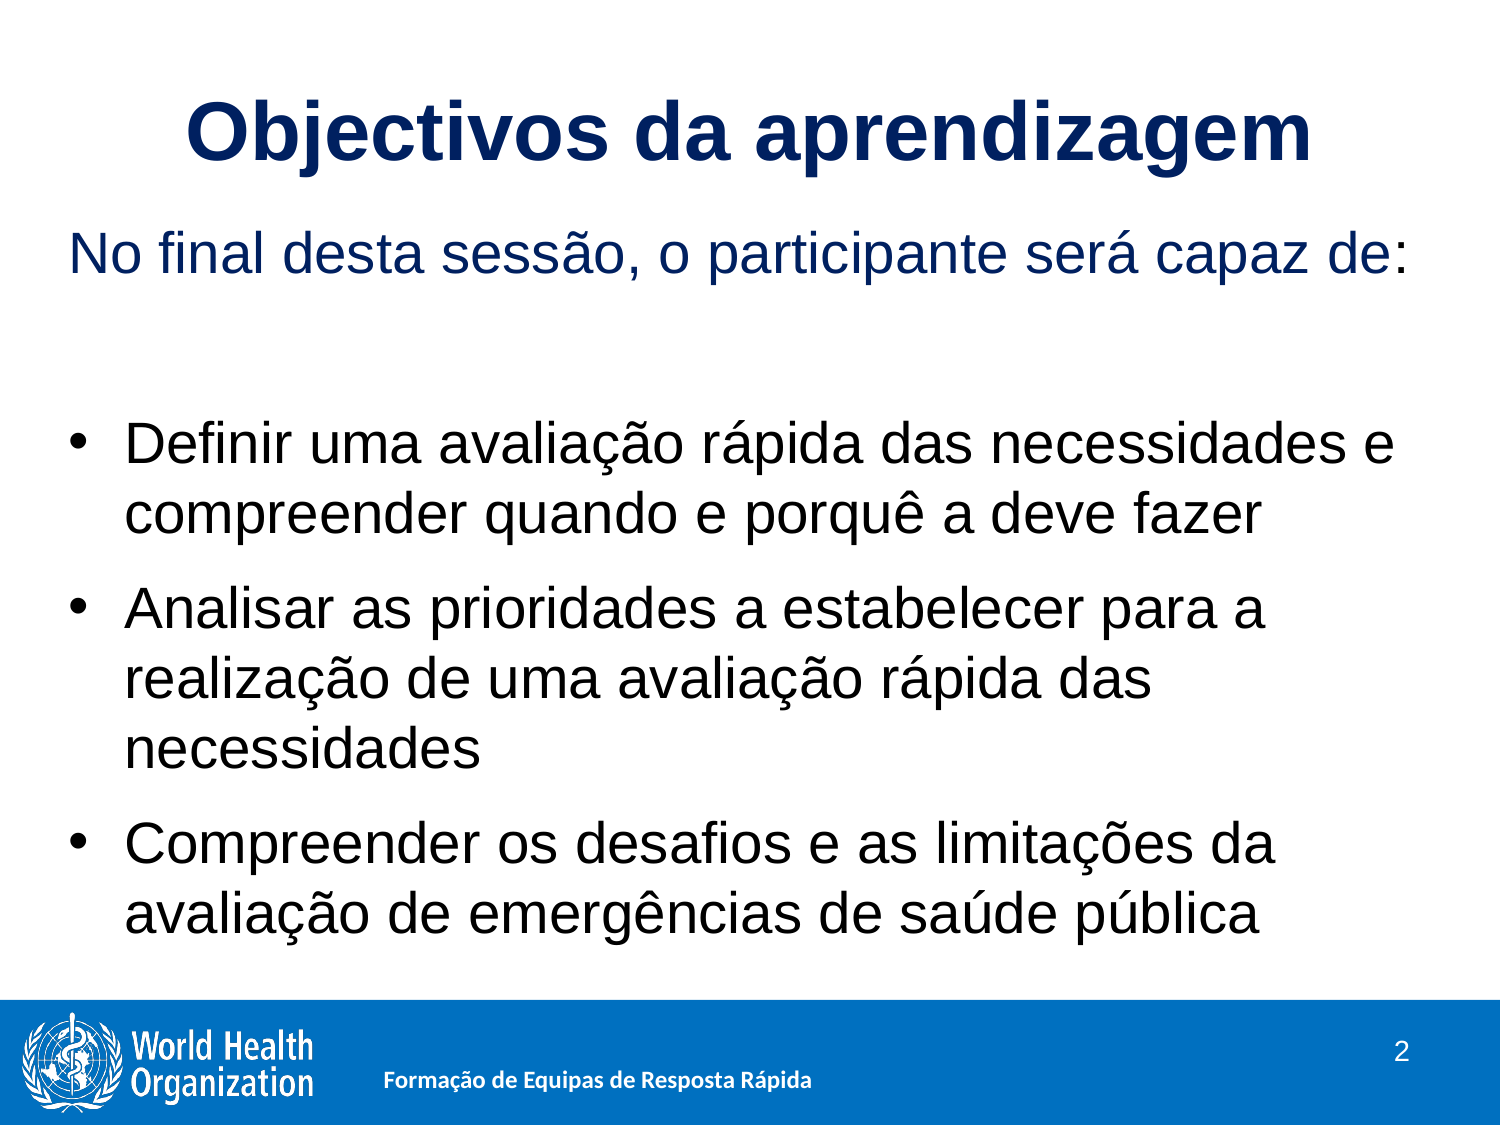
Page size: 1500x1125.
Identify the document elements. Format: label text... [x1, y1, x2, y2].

picture [21, 1012, 313, 1113]
slide_number 2 [1074, 1024, 1425, 1103]
title Objectivos da aprendizagem [0, 115, 1500, 232]
list No final desta sessão, o participante será capaz de: Definir uma avaliação rápida das necessidades e compreender quando e porquê a deve fazer Analisar as prioridades a estabelecer para a realização de uma avaliação rápida das necessidades Compreender os desafios e as limitações da avaliação de emergências de saúde pública [52, 207, 1448, 941]
